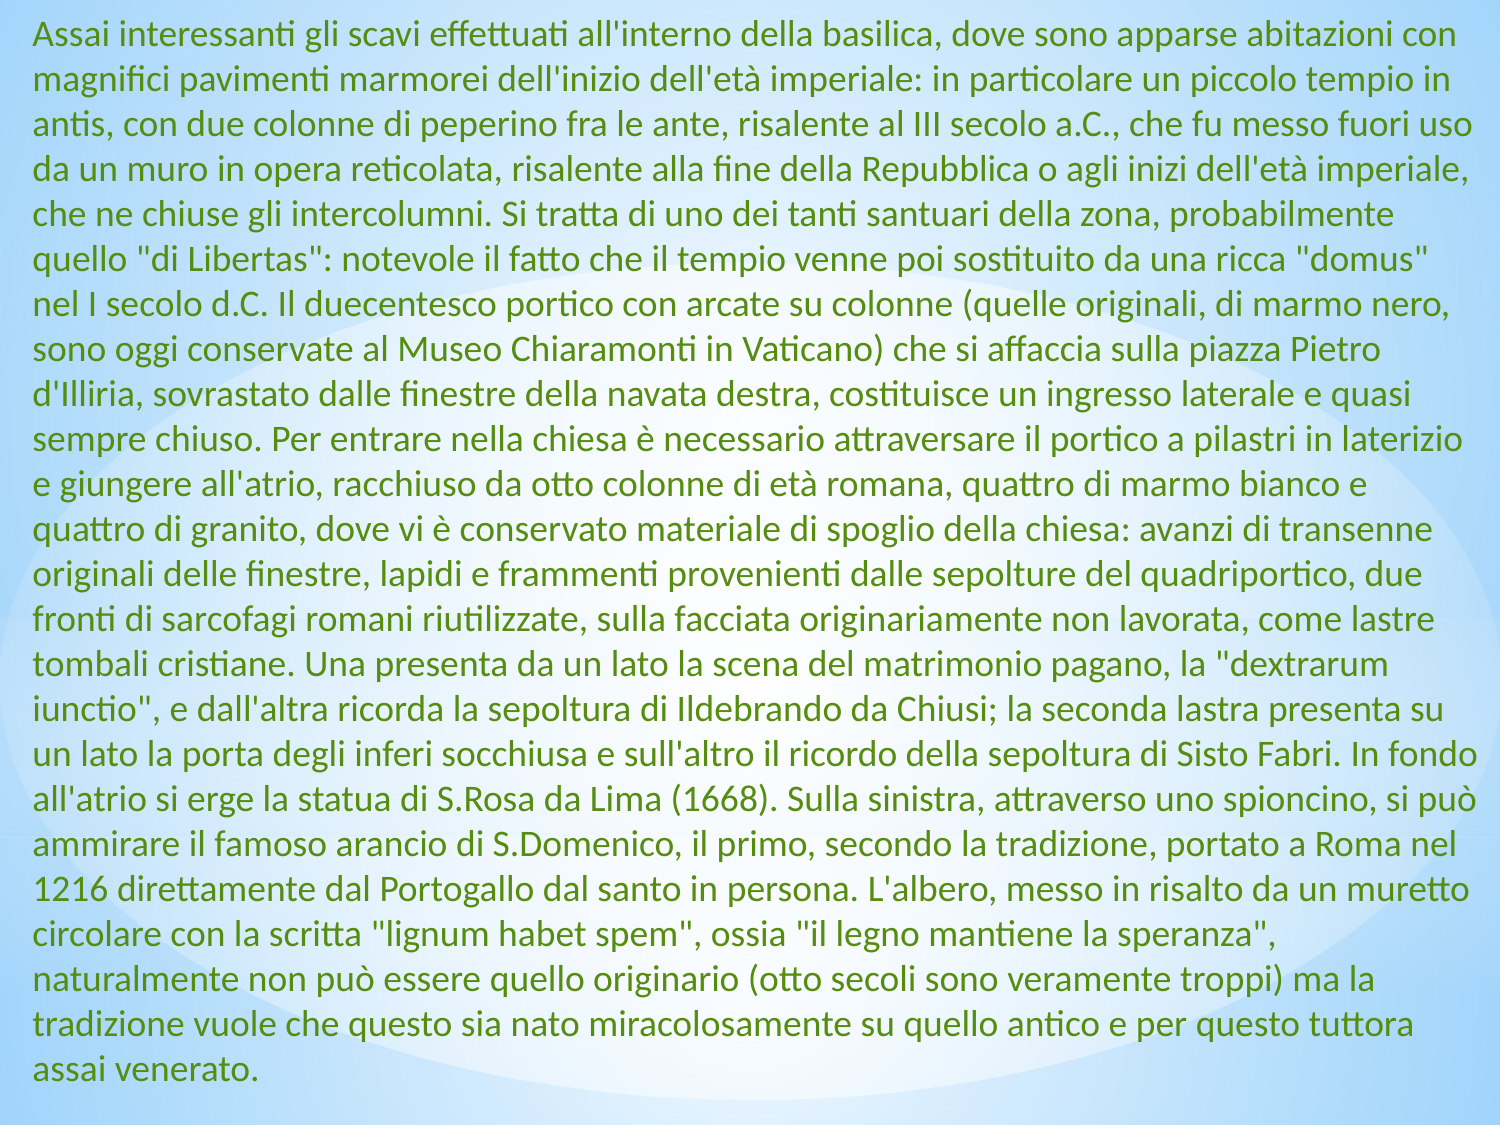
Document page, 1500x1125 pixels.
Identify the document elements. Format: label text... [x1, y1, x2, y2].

text_box Assai interessanti gli scavi effettuati all'interno della basilica, dove sono apparse abitazioni con magnifici pavimenti marmorei dell'inizio dell'età imperiale: in particolare un piccolo tempio in antis, con due colonne di peperino fra le ante, risalente al III secolo a.C., che fu messo fuori uso da un muro in opera reticolata, risalente alla fine della Repubblica o agli inizi dell'età imperiale, che ne chiuse gli intercolumni. Si tratta di uno dei tanti santuari della zona, probabilmente quello "di Libertas": notevole il fatto che il tempio venne poi sostituito da una ricca "domus" nel I secolo d.C. Il duecentesco portico con arcate su colonne (quelle originali, di marmo nero, sono oggi conservate al Museo Chiaramonti in Vaticano) che si affaccia sulla piazza Pietro d'Illiria, sovrastato dalle finestre della navata destra, costituisce un ingresso laterale e quasi sempre chiuso. Per entrare nella chiesa è necessario attraversare il portico a pilastri in laterizio e giungere all'atrio, racchiuso da otto colonne di età romana, quattro di marmo bianco e quattro di granito, dove vi è conservato materiale di spoglio della chiesa: avanzi di transenne originali delle finestre, lapidi e frammenti provenienti dalle sepolture del quadriportico, due fronti di sarcofagi romani riutilizzate, sulla facciata originariamente non lavorata, come lastre tombali cristiane. Una presenta da un lato la scena del matrimonio pagano, la "dextrarum iunctio", e dall'altra ricorda la sepoltura di Ildebrando da Chiusi; la seconda lastra presenta su un lato la porta degli inferi socchiusa e sull'altro il ricordo della sepoltura di Sisto Fabri. In fondo all'atrio si erge la statua di S.Rosa da Lima (1668). Sulla sinistra, attraverso uno spioncino, si può ammirare il famoso arancio di S.Domenico, il primo, secondo la tradizione, portato a Roma nel 1216 direttamente dal Portogallo dal santo in persona. L'albero, messo in risalto da un muretto circolare con la scritta "lignum habet spem", ossia "il legno mantiene la speranza", naturalmente non può essere quello originario (otto secoli sono veramente troppi) ma la tradizione vuole che questo sia nato miracolosamente su quello antico e per questo tuttora assai venerato. [17, 2, 1500, 1097]
